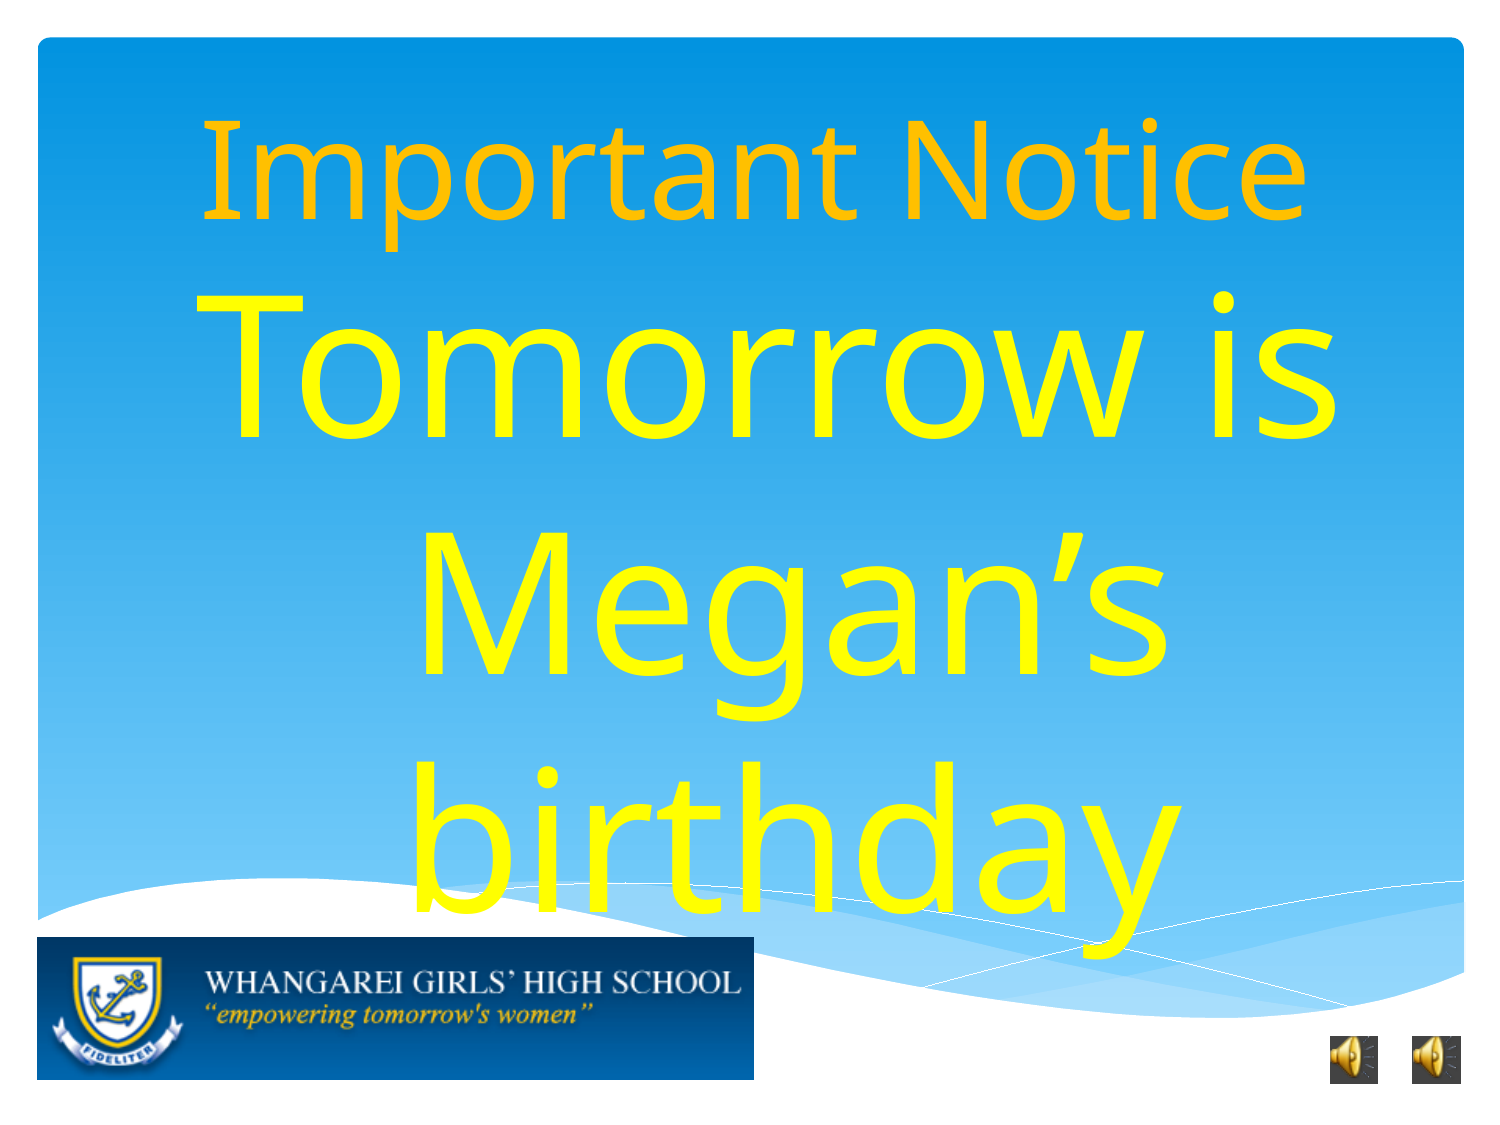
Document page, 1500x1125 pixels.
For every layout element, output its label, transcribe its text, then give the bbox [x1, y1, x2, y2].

picture [1411, 1034, 1462, 1086]
text_box Important Notice [149, 37, 1362, 255]
picture [37, 937, 754, 1080]
text_box Tomorrow is Megan’s birthday [149, 231, 1391, 963]
picture [1328, 1034, 1380, 1086]
